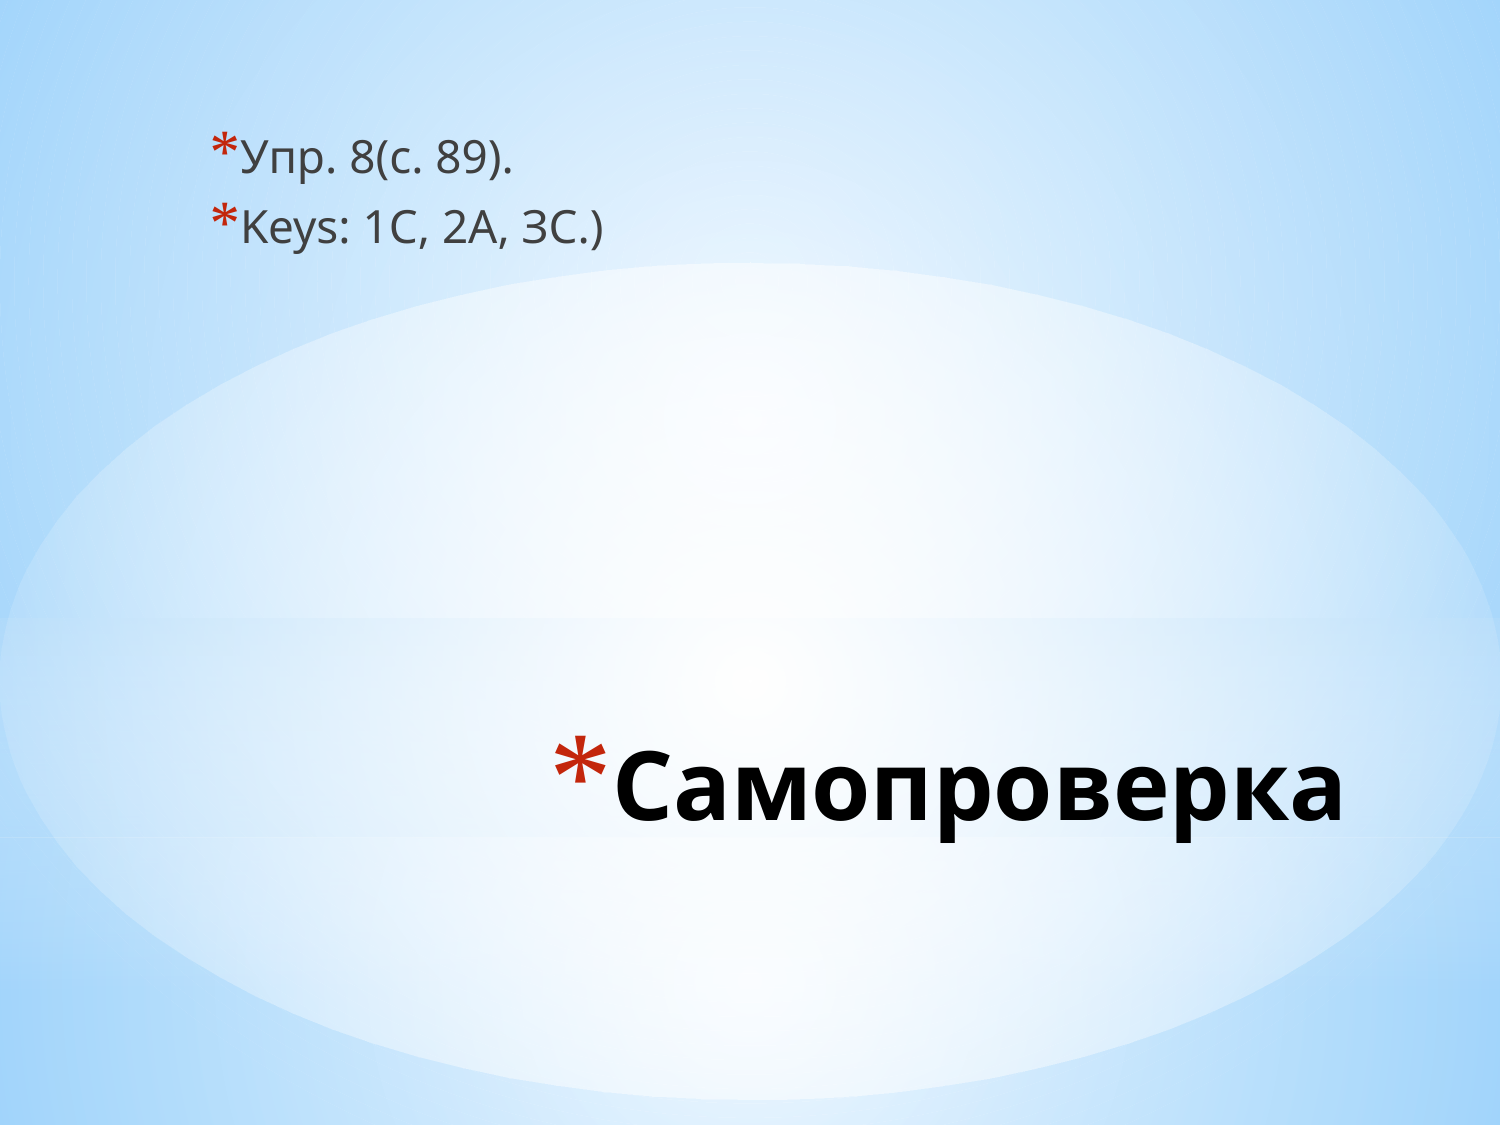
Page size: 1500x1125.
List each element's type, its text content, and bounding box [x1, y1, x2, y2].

title Самопроверка [294, 717, 1363, 905]
list Упр. 8(c. 89). Keys: 1C, 2А, ЗС.) [187, 120, 1238, 690]
